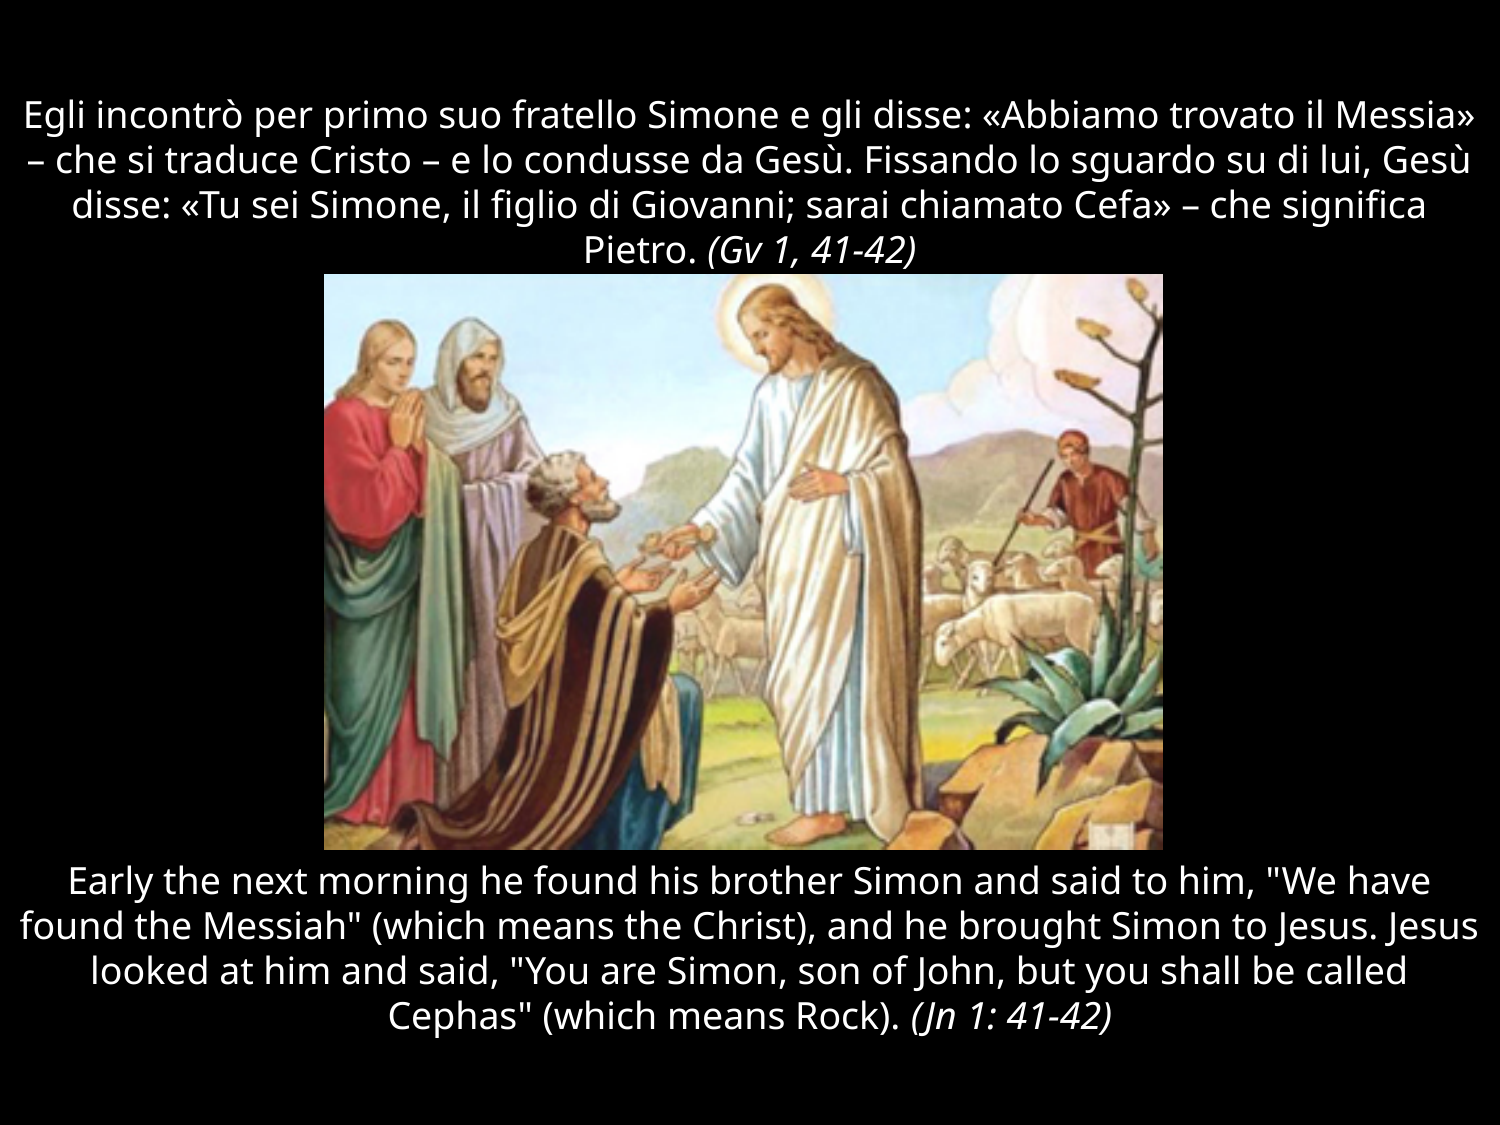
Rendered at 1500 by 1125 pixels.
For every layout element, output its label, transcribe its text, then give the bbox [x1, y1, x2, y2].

picture [324, 274, 1163, 851]
text_box Early the next morning he found his brother Simon and said to him, "We have found the Messiah" (which means the Christ), and he brought Simon to Jesus. Jesus looked at him and said, "You are Simon, son of John, but you shall be called Cephas" (which means Rock). (Jn 1: 41-42) [0, 849, 1500, 1045]
title Egli incontrò per primo suo fratello Simone e gli disse: «Abbiamo trovato il Messia» – che si traduce Cristo – e lo condusse da Gesù. Fissando lo sguardo su di lui, Gesù disse: «Tu sei Simone, il figlio di Giovanni; sarai chiamato Cefa» – che significa Pietro. (Gv 1, 41-42) [0, 87, 1500, 275]
